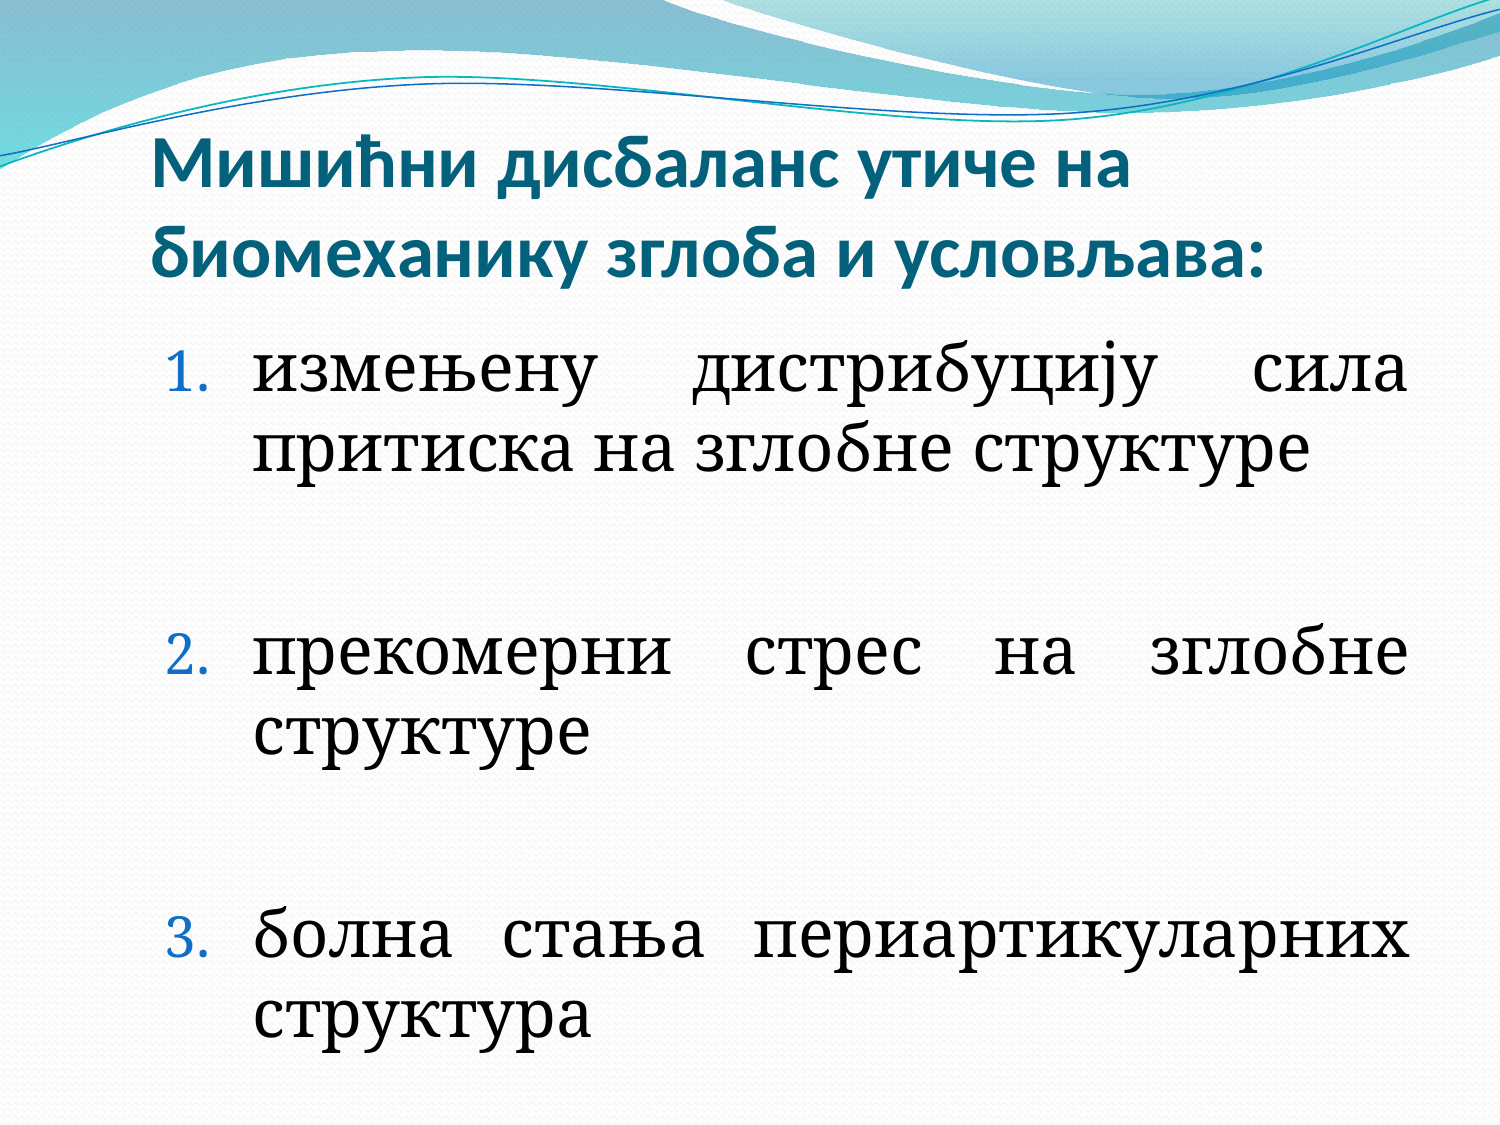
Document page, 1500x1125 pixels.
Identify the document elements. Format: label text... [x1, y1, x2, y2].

title Мишићни дисбаланс утиче на биомеханику зглоба и условљава: [150, 105, 1500, 293]
list измењену дистрибуцију сила притиска на зглобне структуре прекомерни стрес на зглобне структуре болна стања периартикуларних структура [75, 317, 1425, 1038]
